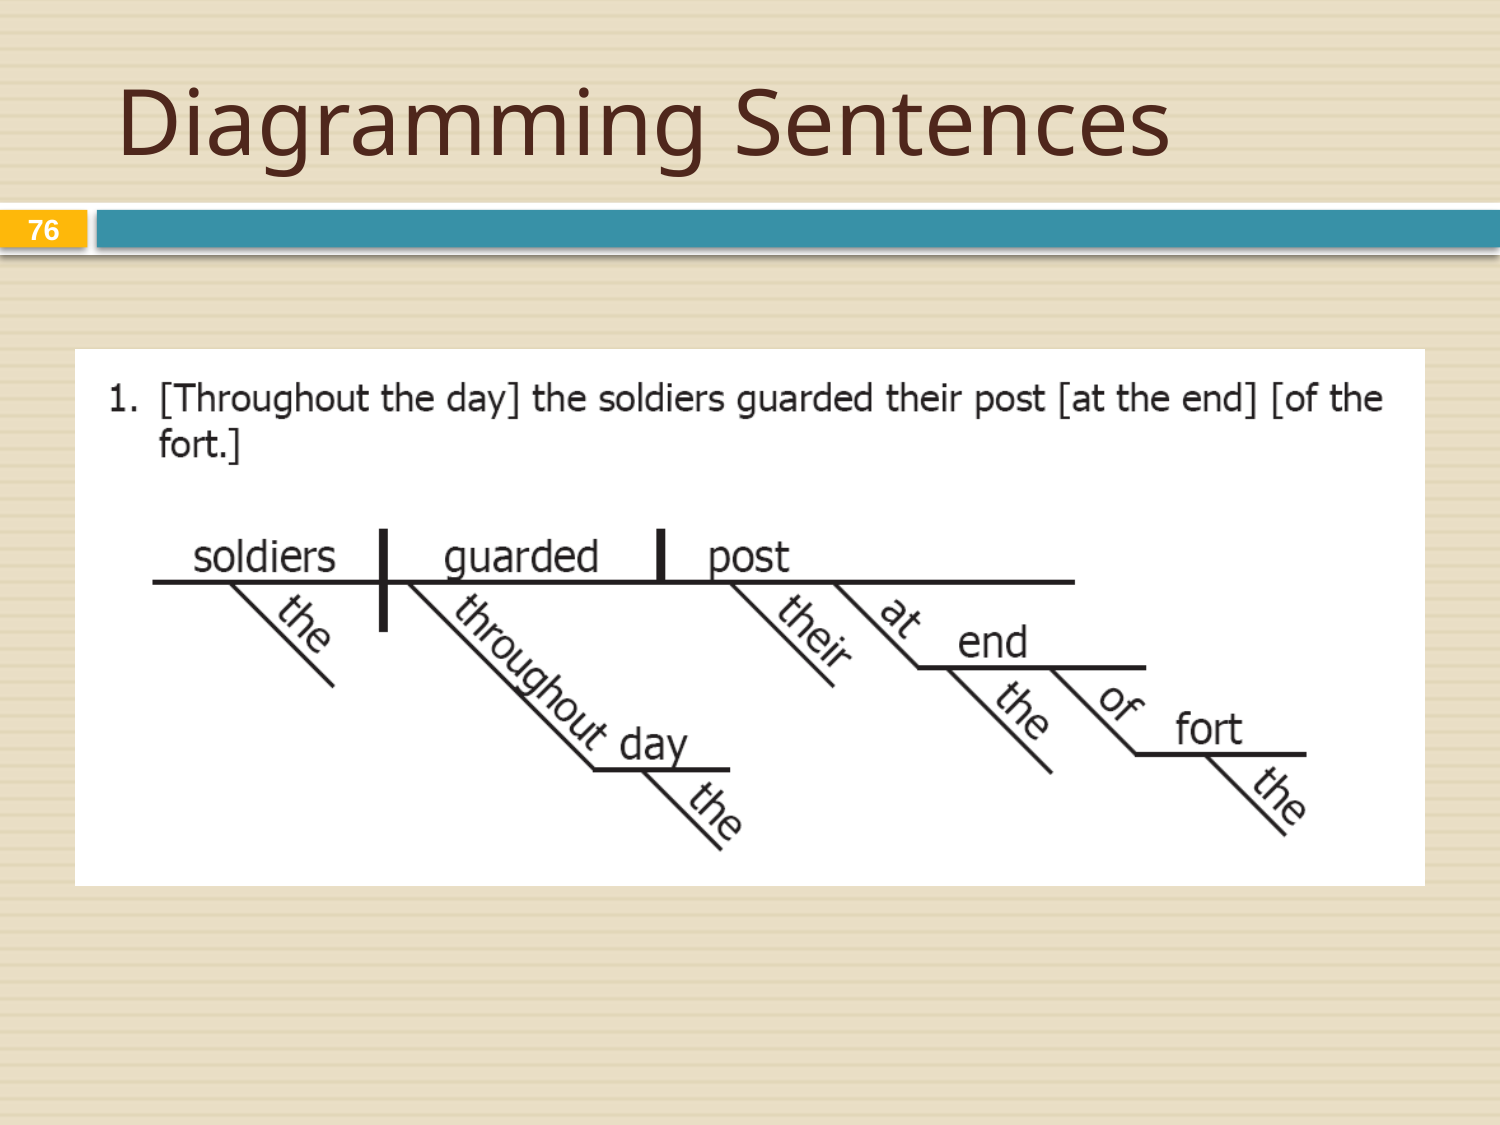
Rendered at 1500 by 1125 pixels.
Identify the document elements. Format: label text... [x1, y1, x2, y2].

slide_number 76 [0, 208, 88, 249]
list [74, 349, 1426, 886]
title Diagramming Sentences [100, 37, 1439, 201]
